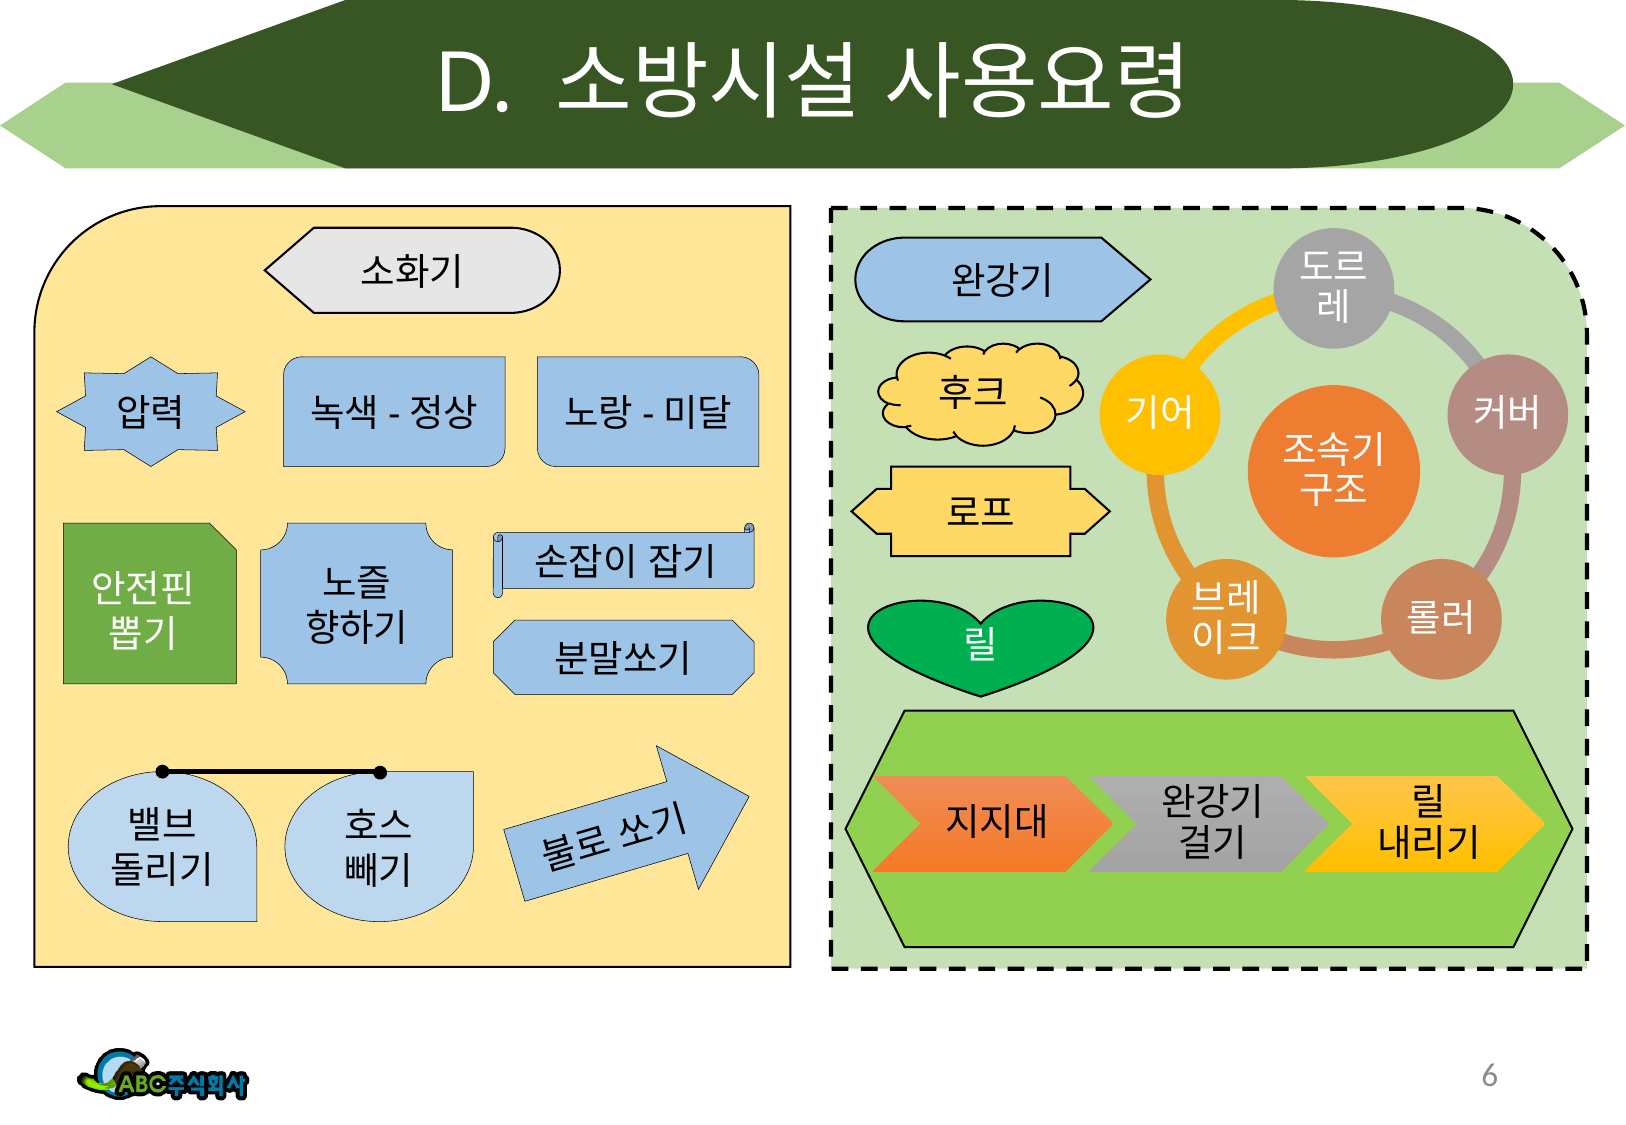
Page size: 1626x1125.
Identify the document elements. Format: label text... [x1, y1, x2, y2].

text_box [829, 206, 1588, 970]
slide_number 6 [1147, 1042, 1514, 1103]
text_box [1546, 773, 1574, 885]
text_box 분말쏘기 [492, 618, 756, 696]
text_box [33, 205, 792, 968]
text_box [872, 726, 1546, 921]
text_box [67, 809, 79, 884]
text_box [1021, 227, 1625, 683]
text_box 불로 쏘기 [502, 743, 751, 903]
title D. 소방시설 사용요령 [0, 0, 1625, 169]
text_box 노랑-미달 [536, 355, 760, 468]
picture [69, 1042, 254, 1104]
text_box 소화기 [263, 226, 561, 314]
text_box [895, 709, 1523, 726]
text_box [844, 773, 872, 885]
text_box 노즐 향하기 [259, 522, 454, 685]
text_box 밸브 돌리기 [79, 793, 246, 899]
text_box 로프 [850, 465, 1021, 558]
text_box [94, 770, 231, 793]
text_box [890, 921, 1528, 949]
text_box 후크 [877, 342, 1021, 447]
text_box 안전핀 뽑기 [62, 522, 238, 686]
text_box 릴 [867, 599, 1023, 698]
text_box 녹색-정상 [282, 355, 507, 468]
text_box 완강기 [854, 236, 1021, 323]
text_box 압력 [54, 355, 248, 468]
text_box 호스 빼기 [283, 770, 475, 923]
text_box 손잡이 잡기 [492, 521, 756, 599]
text_box [93, 809, 258, 923]
